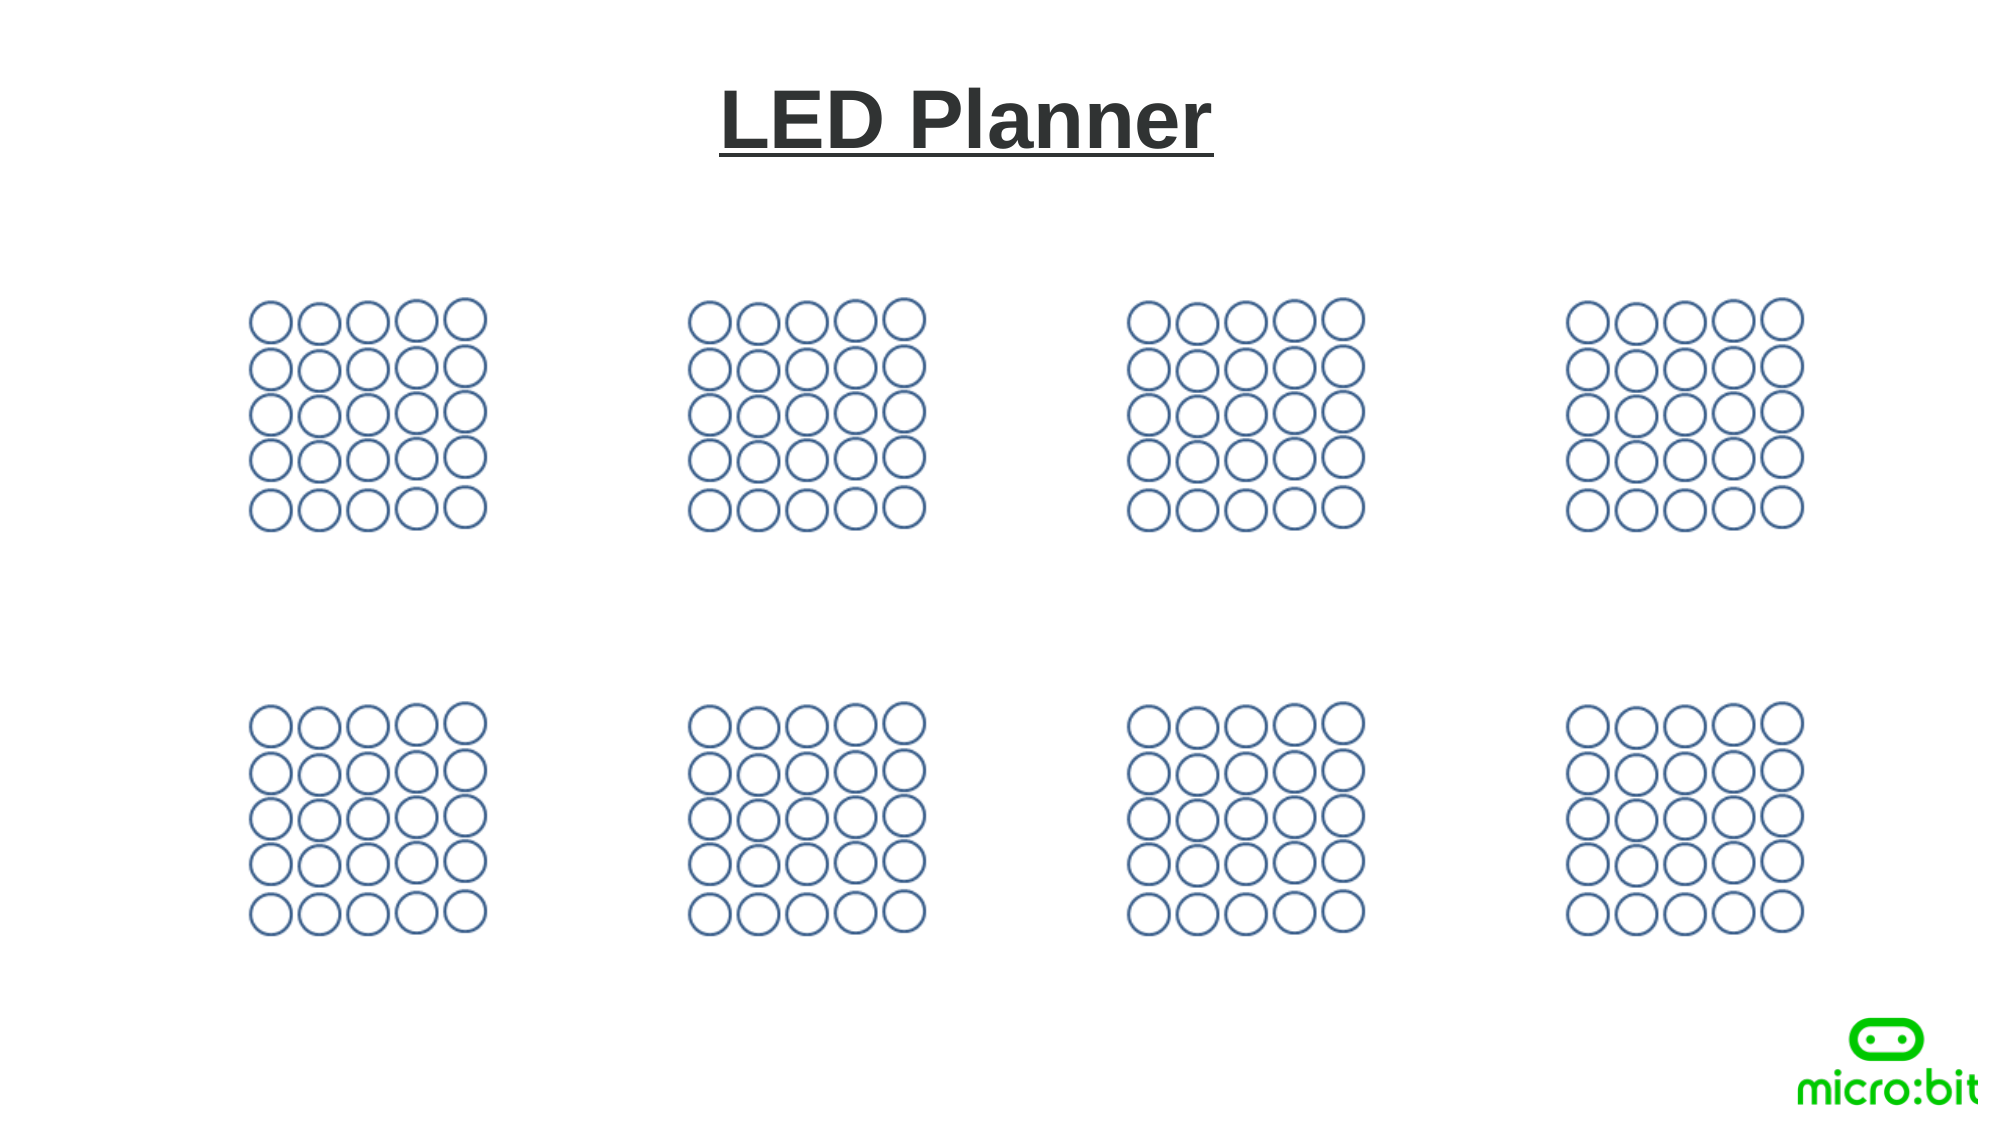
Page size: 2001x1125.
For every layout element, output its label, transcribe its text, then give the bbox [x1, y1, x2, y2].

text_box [231, 296, 503, 952]
picture [1549, 296, 1820, 548]
title LED Planner [135, 58, 1798, 151]
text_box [670, 296, 942, 952]
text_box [1110, 296, 1381, 952]
picture [1549, 700, 1820, 952]
picture [1797, 1017, 1978, 1106]
